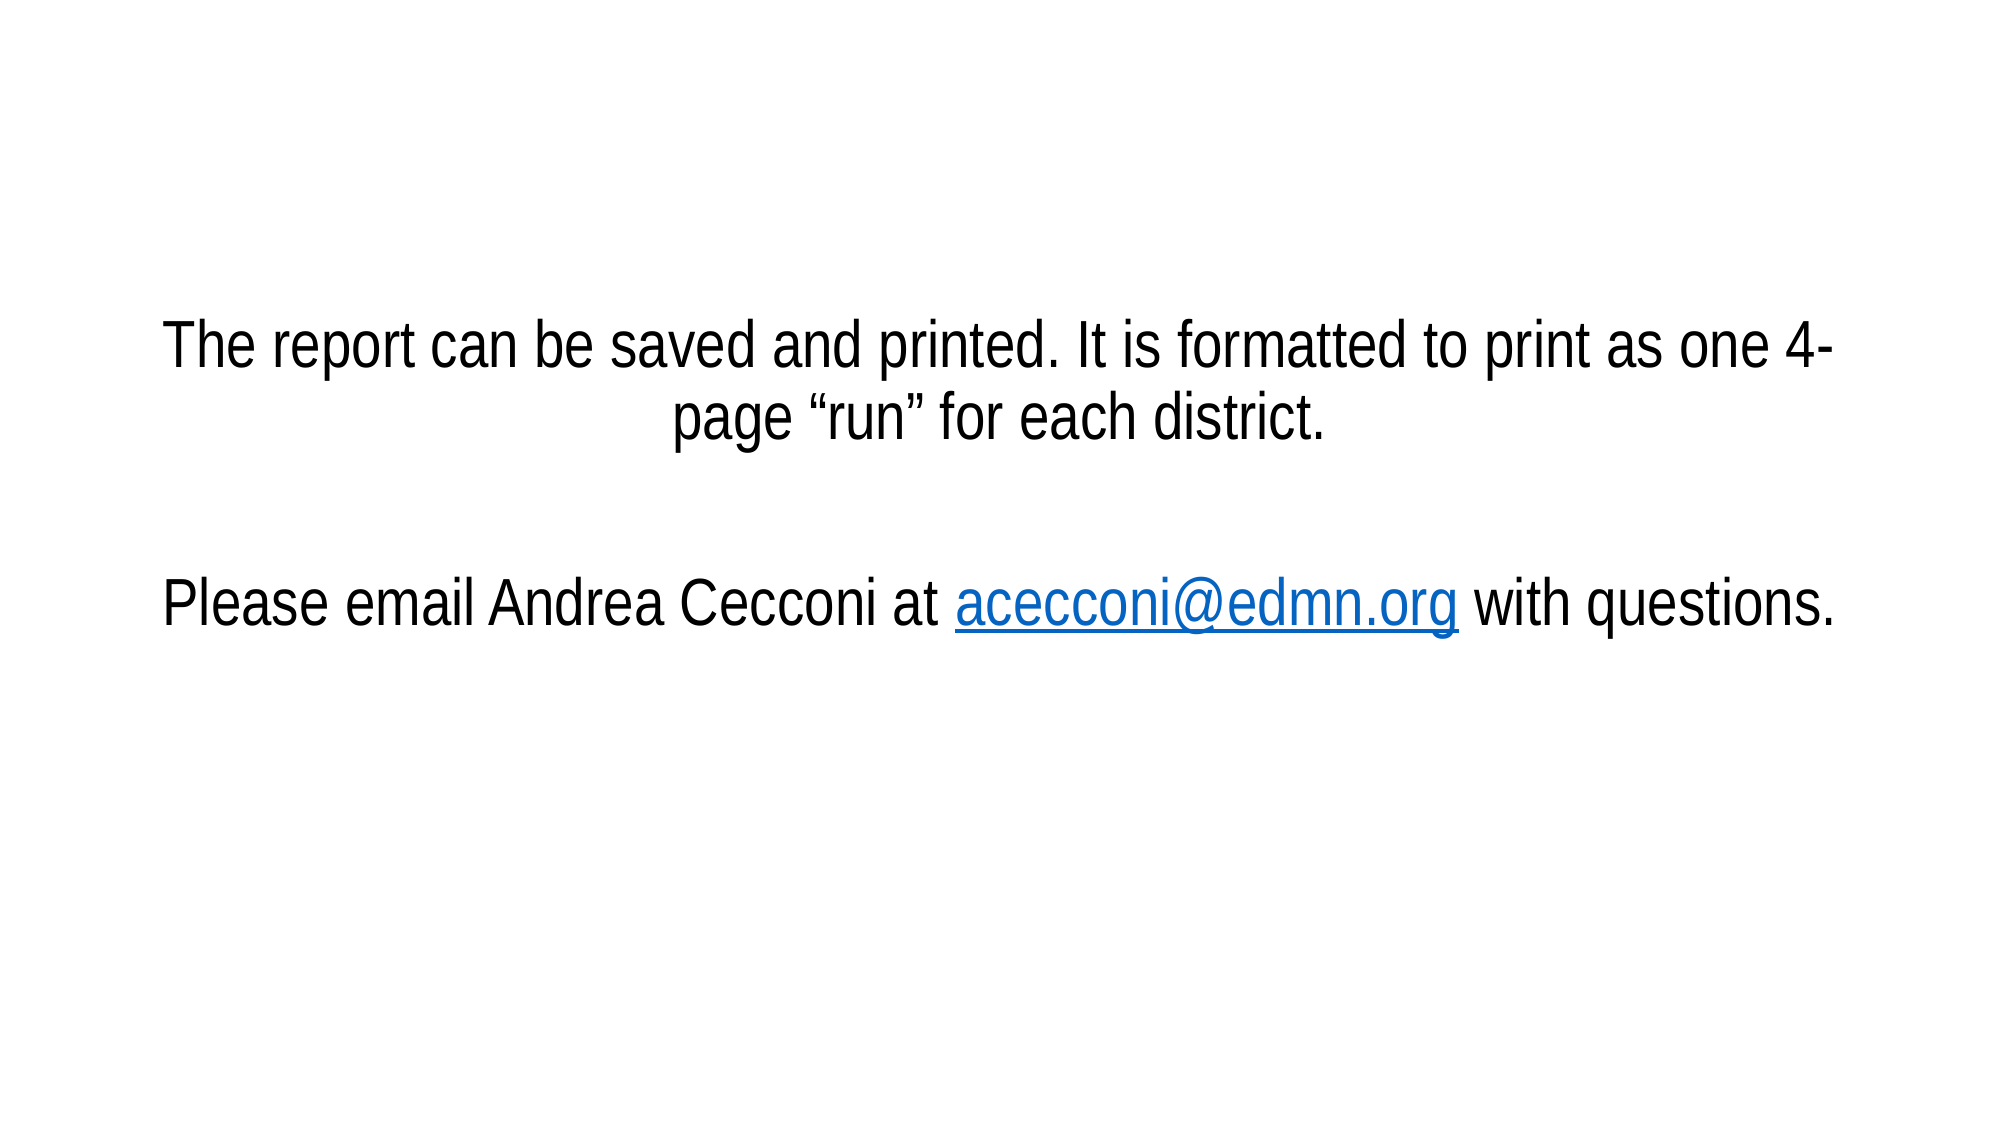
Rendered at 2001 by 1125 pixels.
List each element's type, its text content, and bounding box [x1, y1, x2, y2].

list The report can be saved and printed. It is formatted to print as one 4-page “run” for each district. Please email Andrea Cecconi at acecconi@edmn.org with questions. [137, 302, 1863, 1017]
